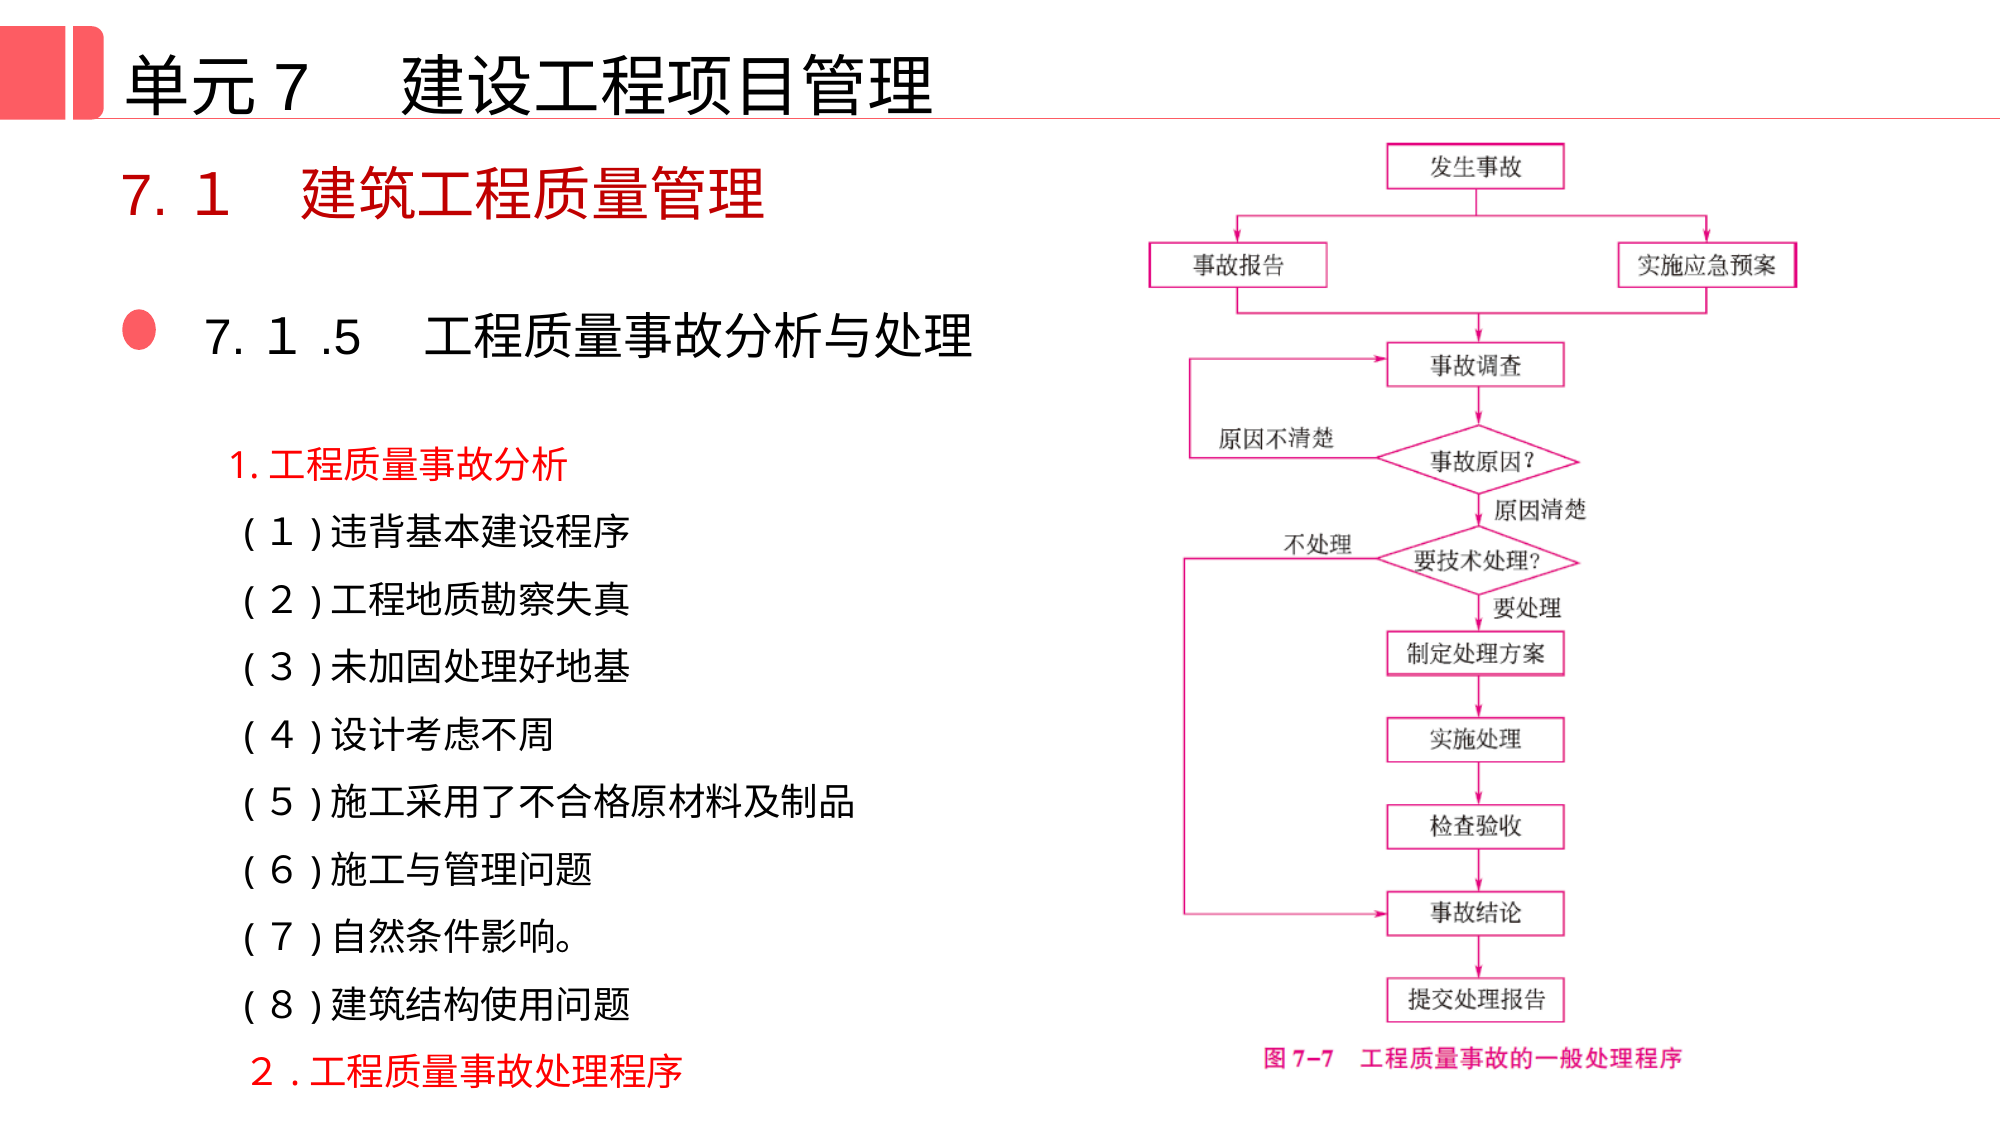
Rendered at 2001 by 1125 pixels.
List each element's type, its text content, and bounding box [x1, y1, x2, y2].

text_box 7.１ 建筑工程质量管理 [105, 149, 781, 235]
text_box [122, 309, 156, 350]
text_box 7.１.5 工程质量事故分析与处理 [189, 297, 1107, 372]
picture [1107, 129, 1824, 1087]
text_box 1.工程质量事故分析 (１)违背基本建设程序 (２)工程地质勘察失真 (３)未加固处理好地基 (４)设计考虑不周 (５)施工采用了不合格原材料及制品 (６)施工与管理问题 (７)自然条件影响。 (８)建筑结构使用问题 ２.工程质量事故处理程序 [154, 410, 1755, 1101]
list 单元7 建设工程项目管理 [108, 12, 1891, 248]
